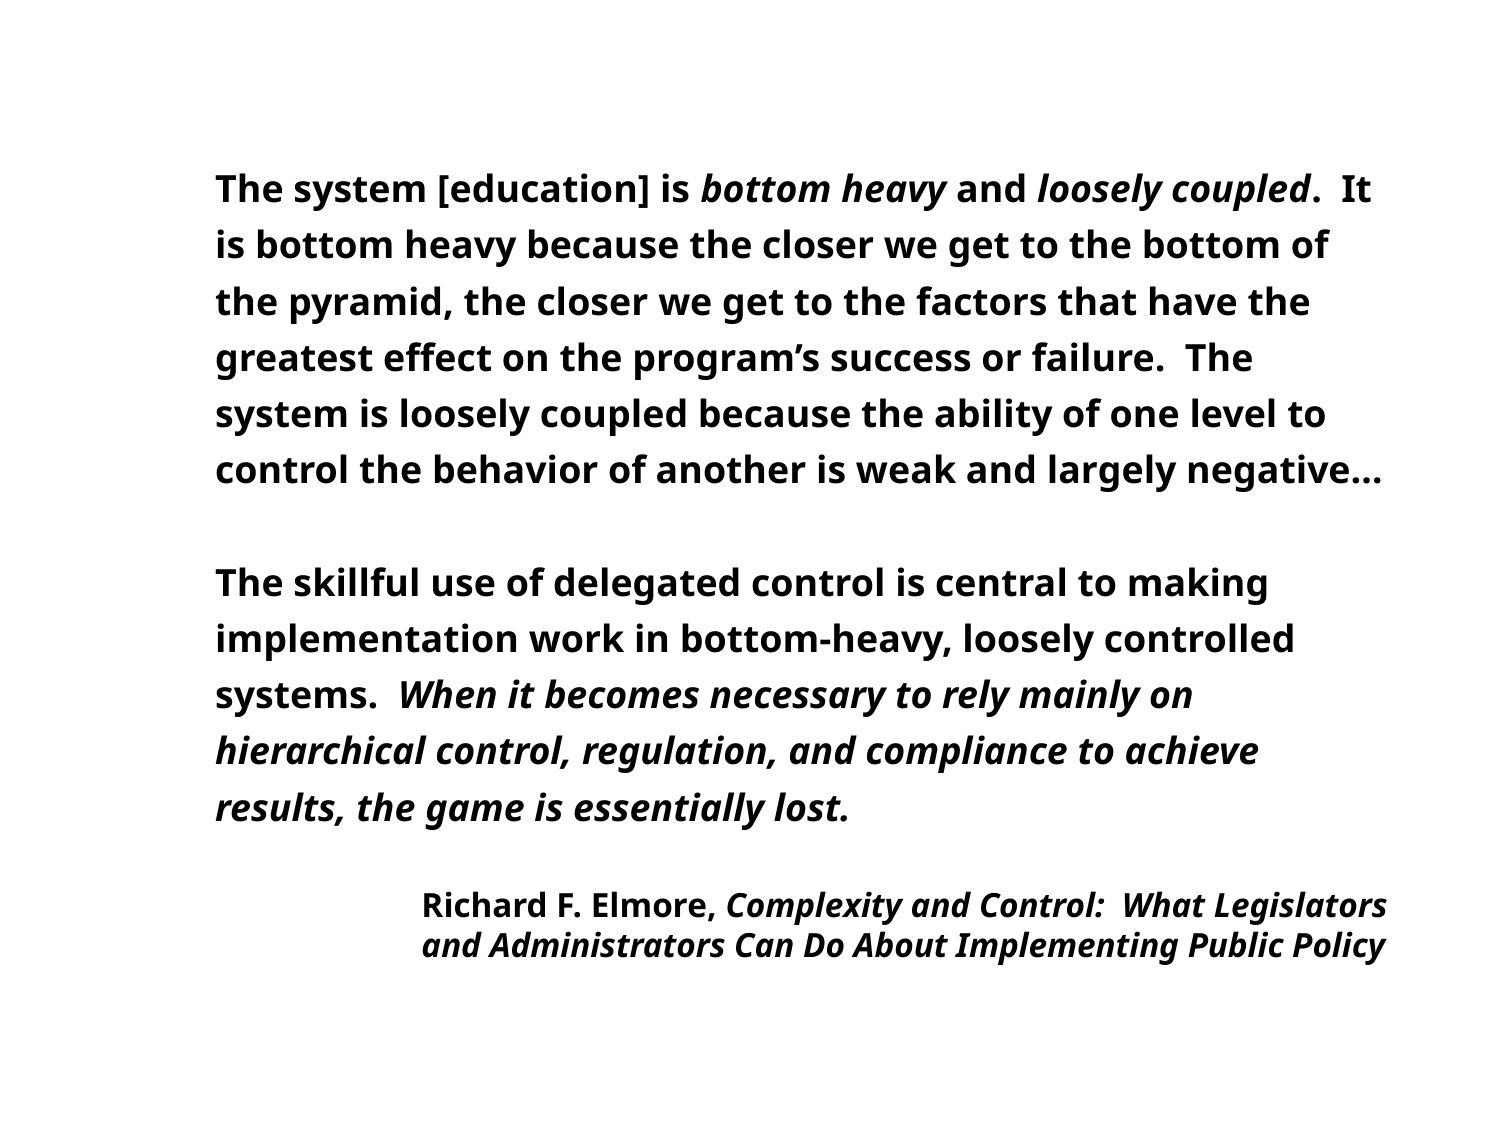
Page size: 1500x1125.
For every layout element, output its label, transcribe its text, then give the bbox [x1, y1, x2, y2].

text_box Richard F. Elmore, Complexity and Control: What Legislators and Administrators Can Do About Implementing Public Policy [406, 876, 1446, 972]
text_box The system [education] is bottom heavy and loosely coupled. It is bottom heavy because the closer we get to the bottom of the pyramid, the closer we get to the factors that have the greatest effect on the program’s success or failure. The system is loosely coupled because the ability of one level to control the behavior of another is weak and largely negative… The skillful use of delegated control is central to making implementation work in bottom-heavy, loosely controlled systems. When it becomes necessary to rely mainly on hierarchical control, regulation, and compliance to achieve results, the game is essentially lost. [200, 146, 1401, 836]
